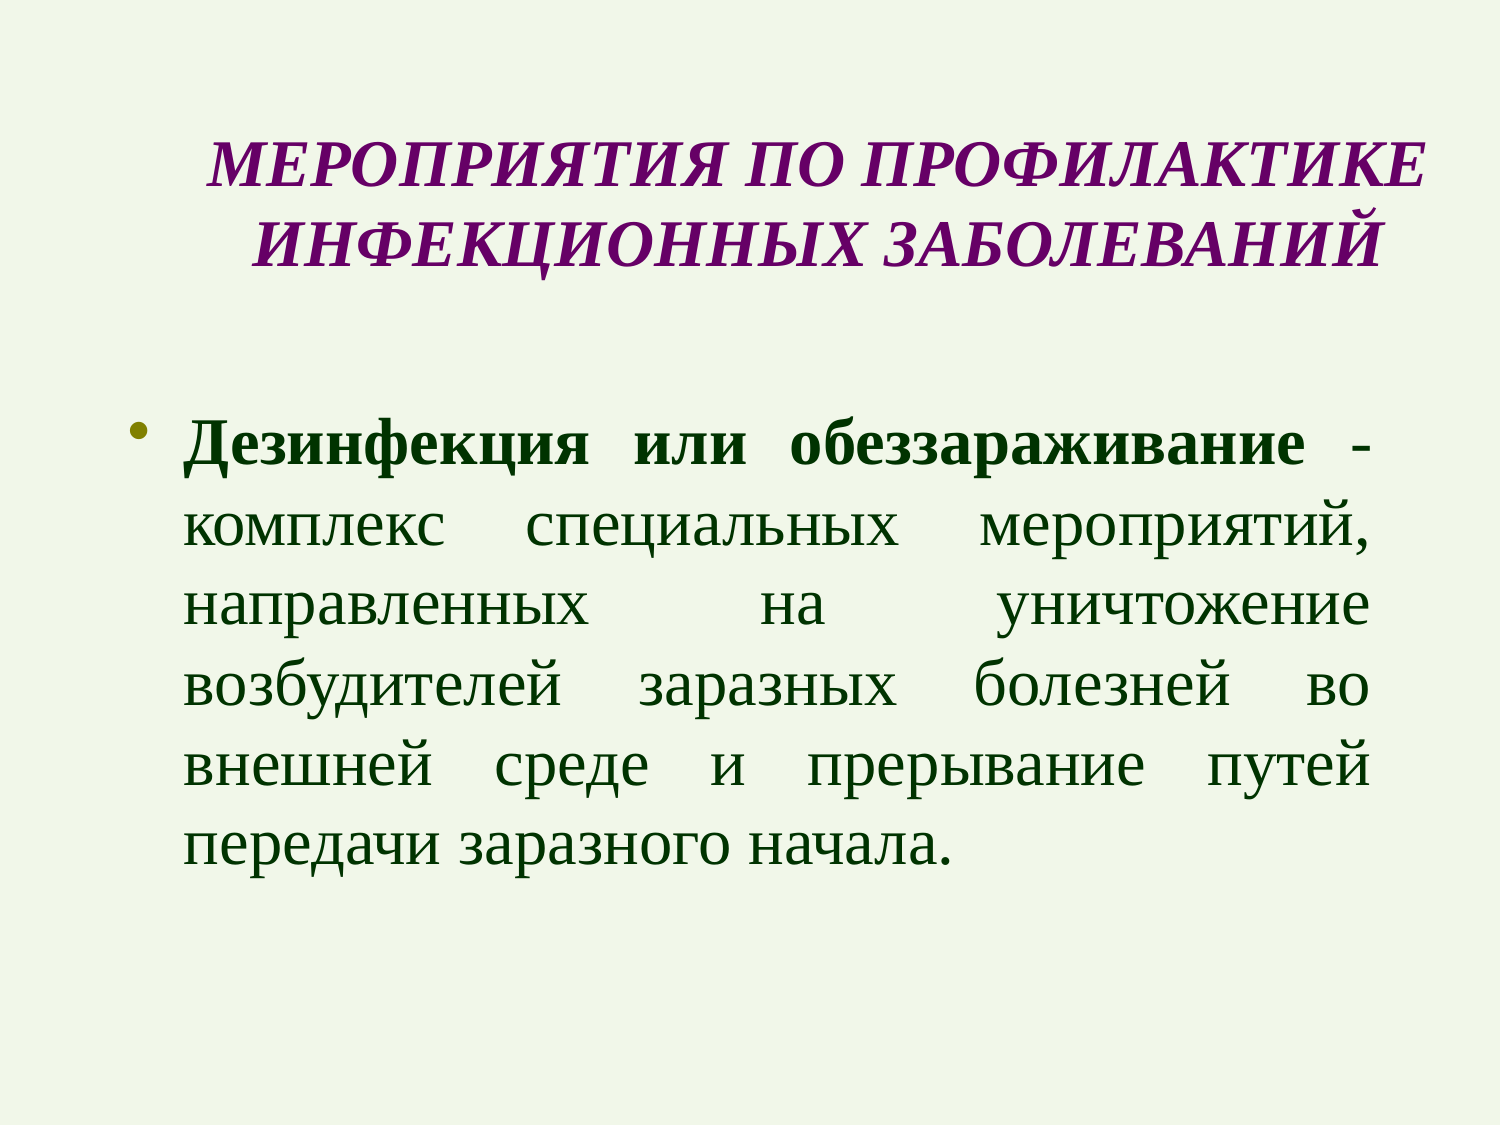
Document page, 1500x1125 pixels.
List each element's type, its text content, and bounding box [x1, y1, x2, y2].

list Дезинфекция или обеззараживание - комплекс специальных мероприятий, направленных на уничтожение возбудителей заразных болезней во внешней среде и прерывание путей передачи заразного начала. [112, 390, 1388, 979]
title МЕРОПРИЯТИЯ ПО ПРОФИЛАКТИКЕ ИНФЕКЦИОННЫХ ЗАБОЛЕВАНИЙ [150, 99, 1488, 300]
